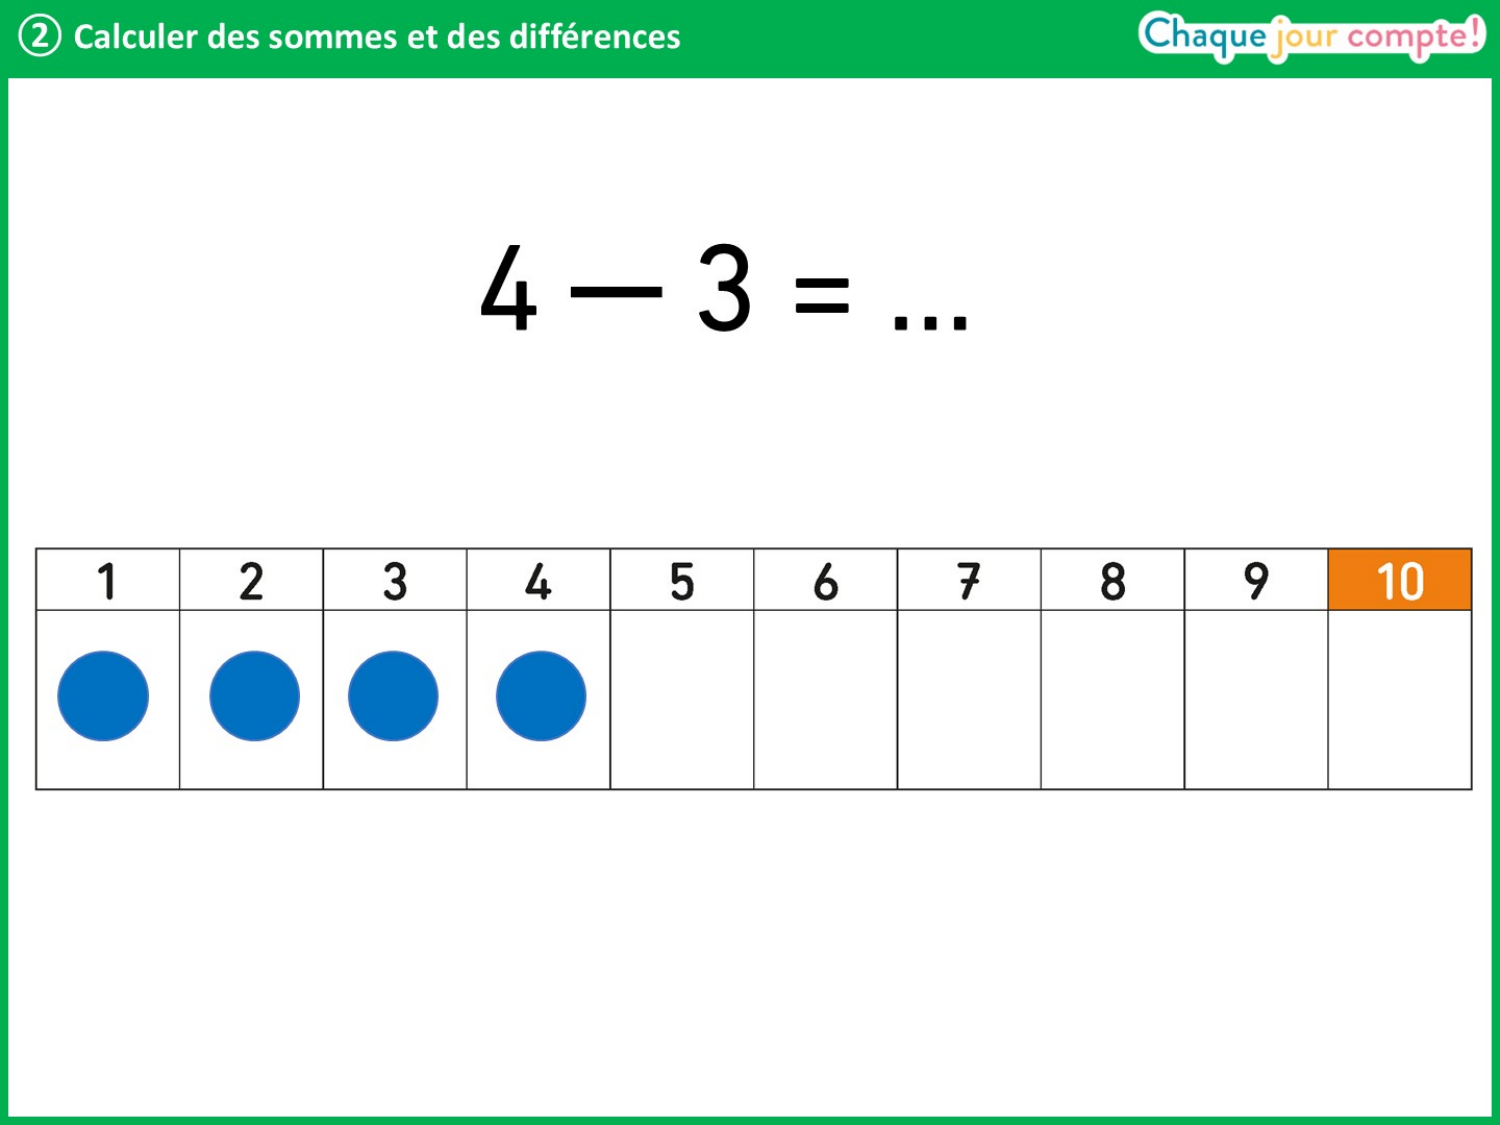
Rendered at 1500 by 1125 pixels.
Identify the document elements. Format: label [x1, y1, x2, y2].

list [0, 0, 1500, 1125]
